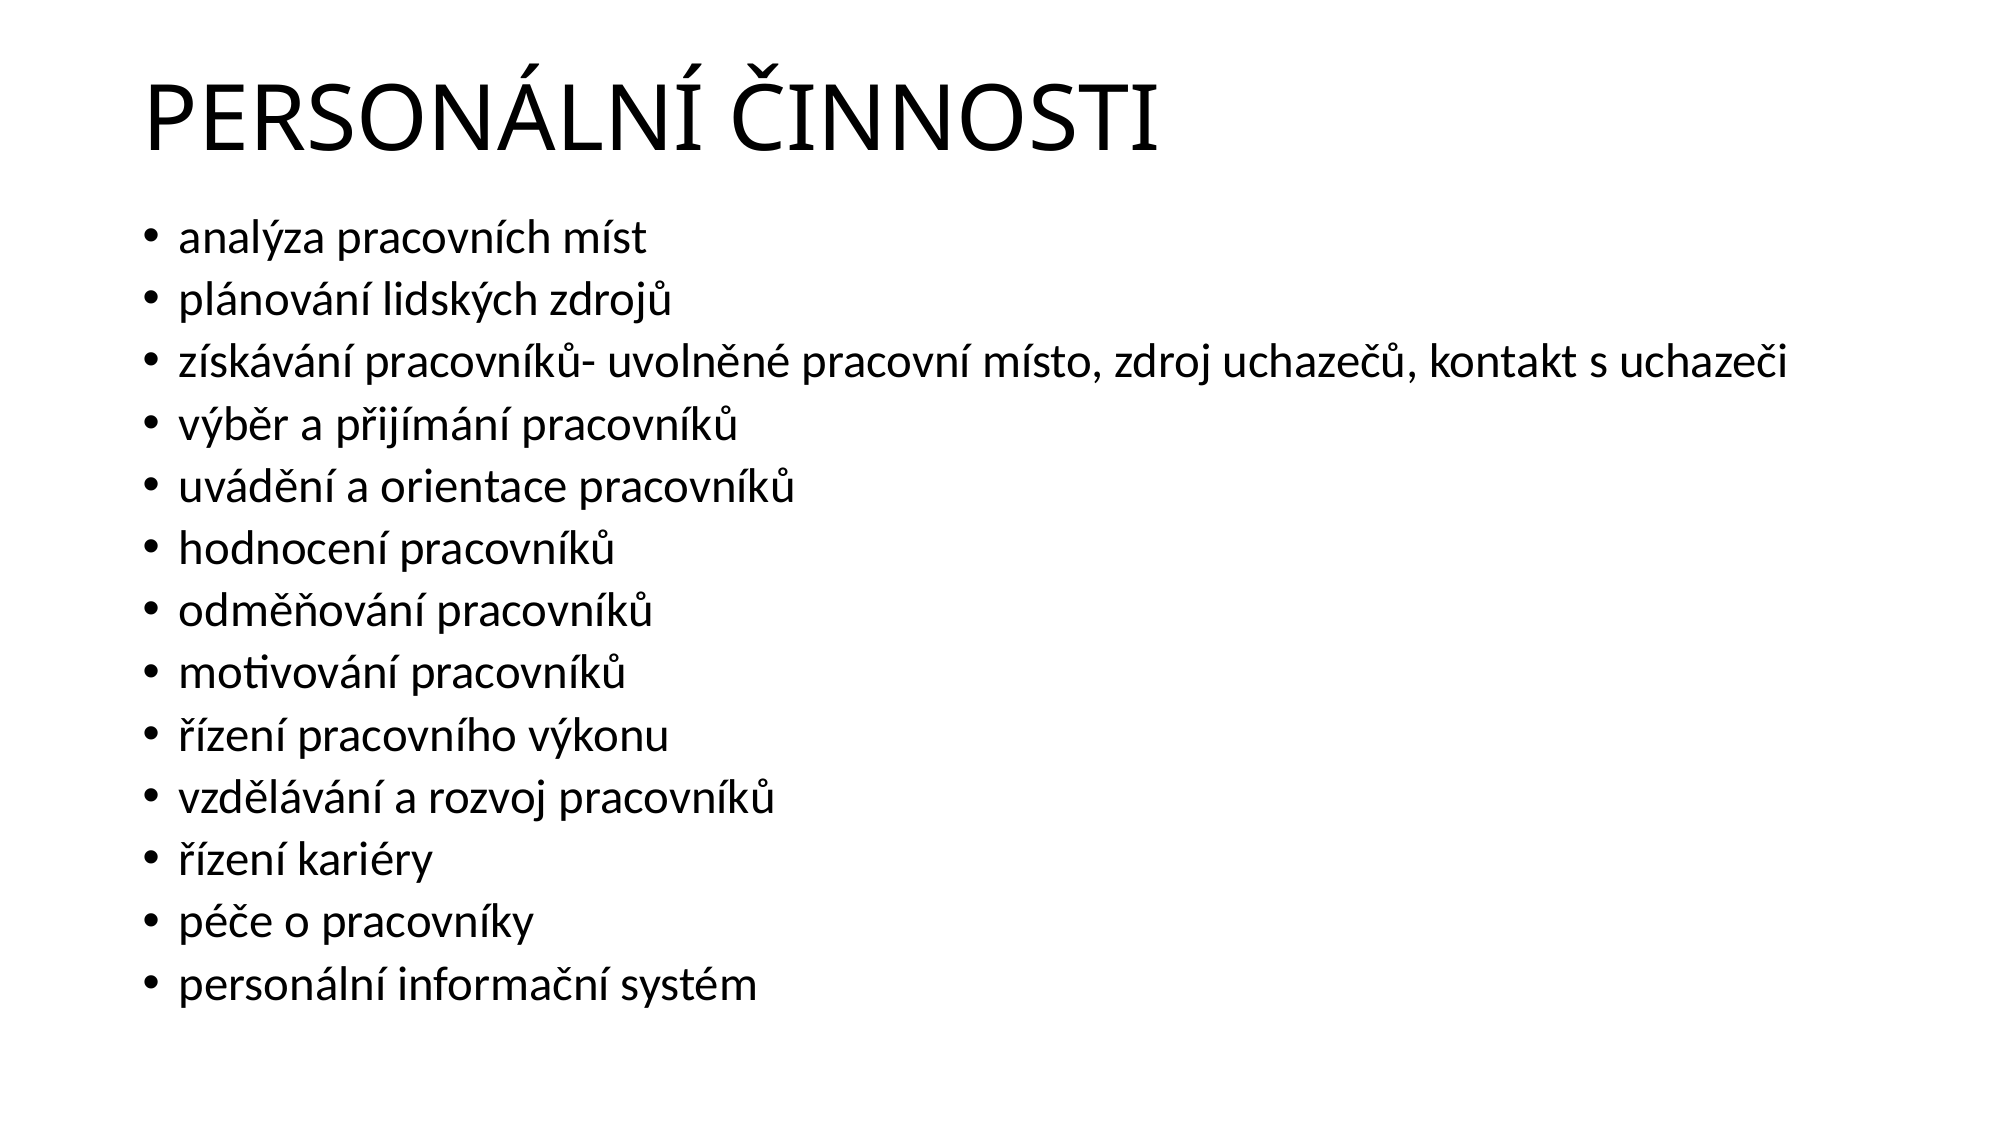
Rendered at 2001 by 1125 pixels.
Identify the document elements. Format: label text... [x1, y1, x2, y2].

title PERSONÁLNÍ ČINNOSTI [127, 62, 1478, 179]
list analýza pracovních míst plánování lidských zdrojů získávání pracovníků- uvolněné pracovní místo, zdroj uchazečů, kontakt s uchazeči výběr a přijímání pracovníků uvádění a orientace pracovníků hodnocení pracovníků odměňování pracovníků motivování pracovníků řízení pracovního výkonu vzdělávání a rozvoj pracovníků řízení kariéry péče o pracovníky personální informační systém [127, 203, 1852, 1050]
